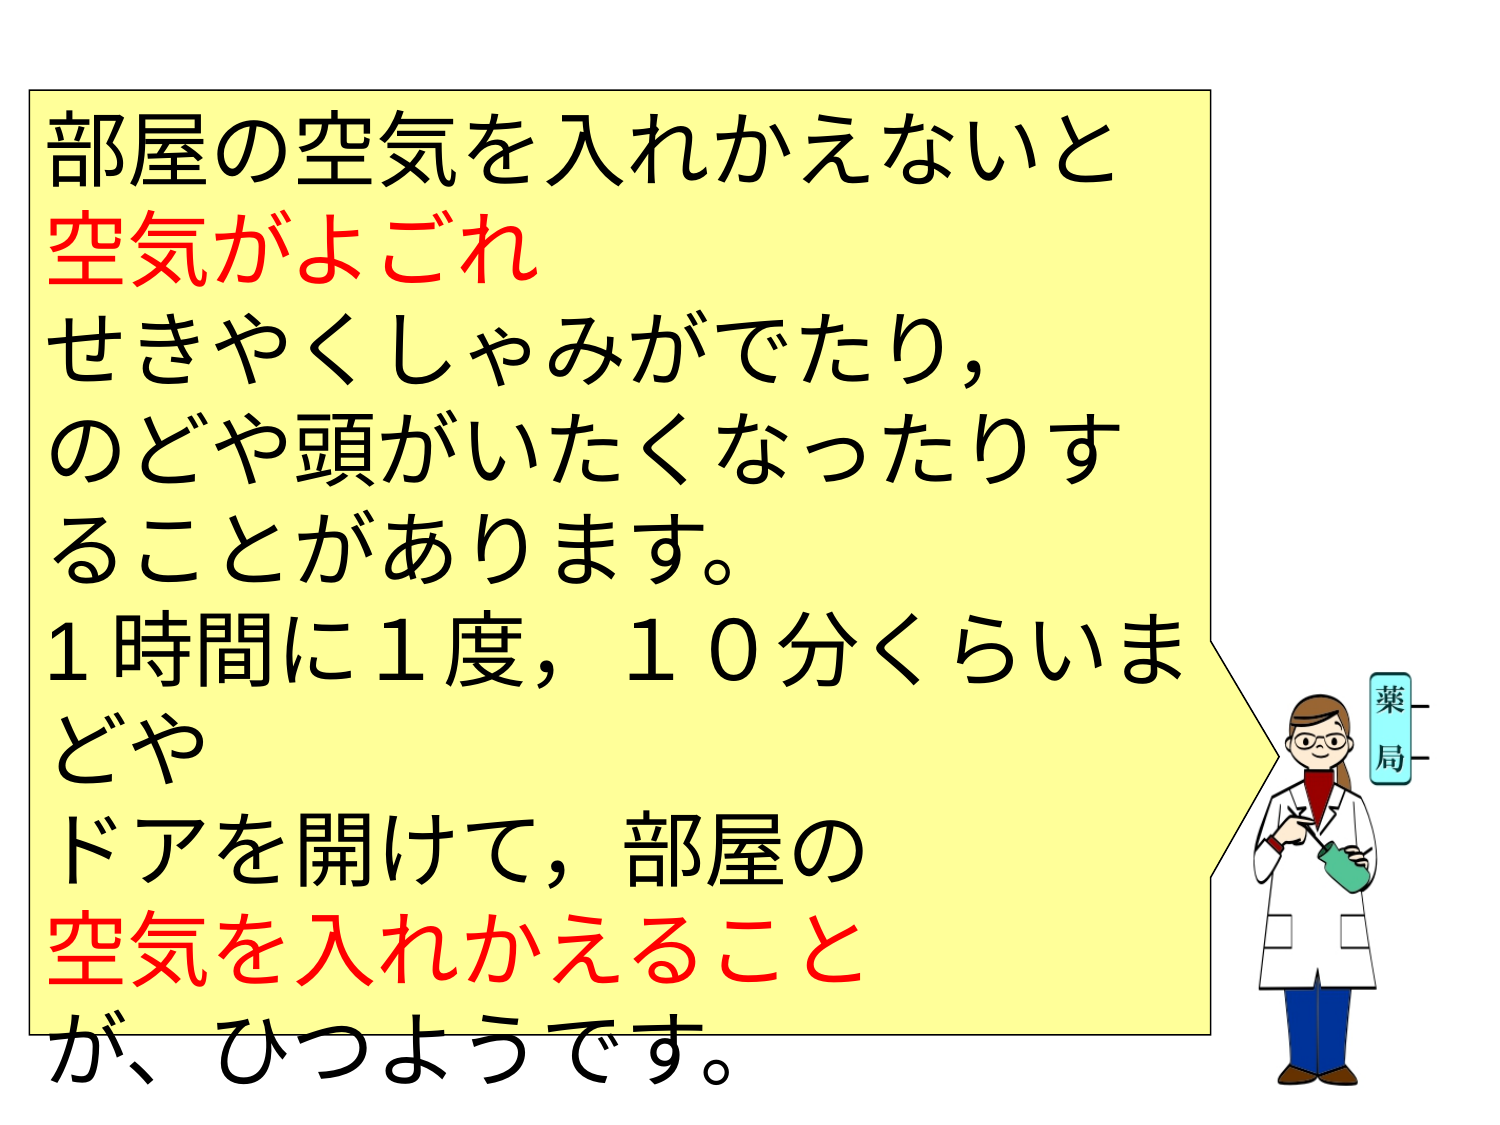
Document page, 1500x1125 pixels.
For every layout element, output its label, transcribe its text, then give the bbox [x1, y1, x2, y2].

text_box 部屋の空気を入れかえないと 空気がよごれ せきやくしゃみがでたり， のどや頭がいたくなったりすることがあります。 1時間に１度，１０分くらいまどや ドアを開けて，部屋の 空気を入れかえること が、ひつようです。 [29, 90, 1227, 1035]
picture [1184, 668, 1500, 1090]
